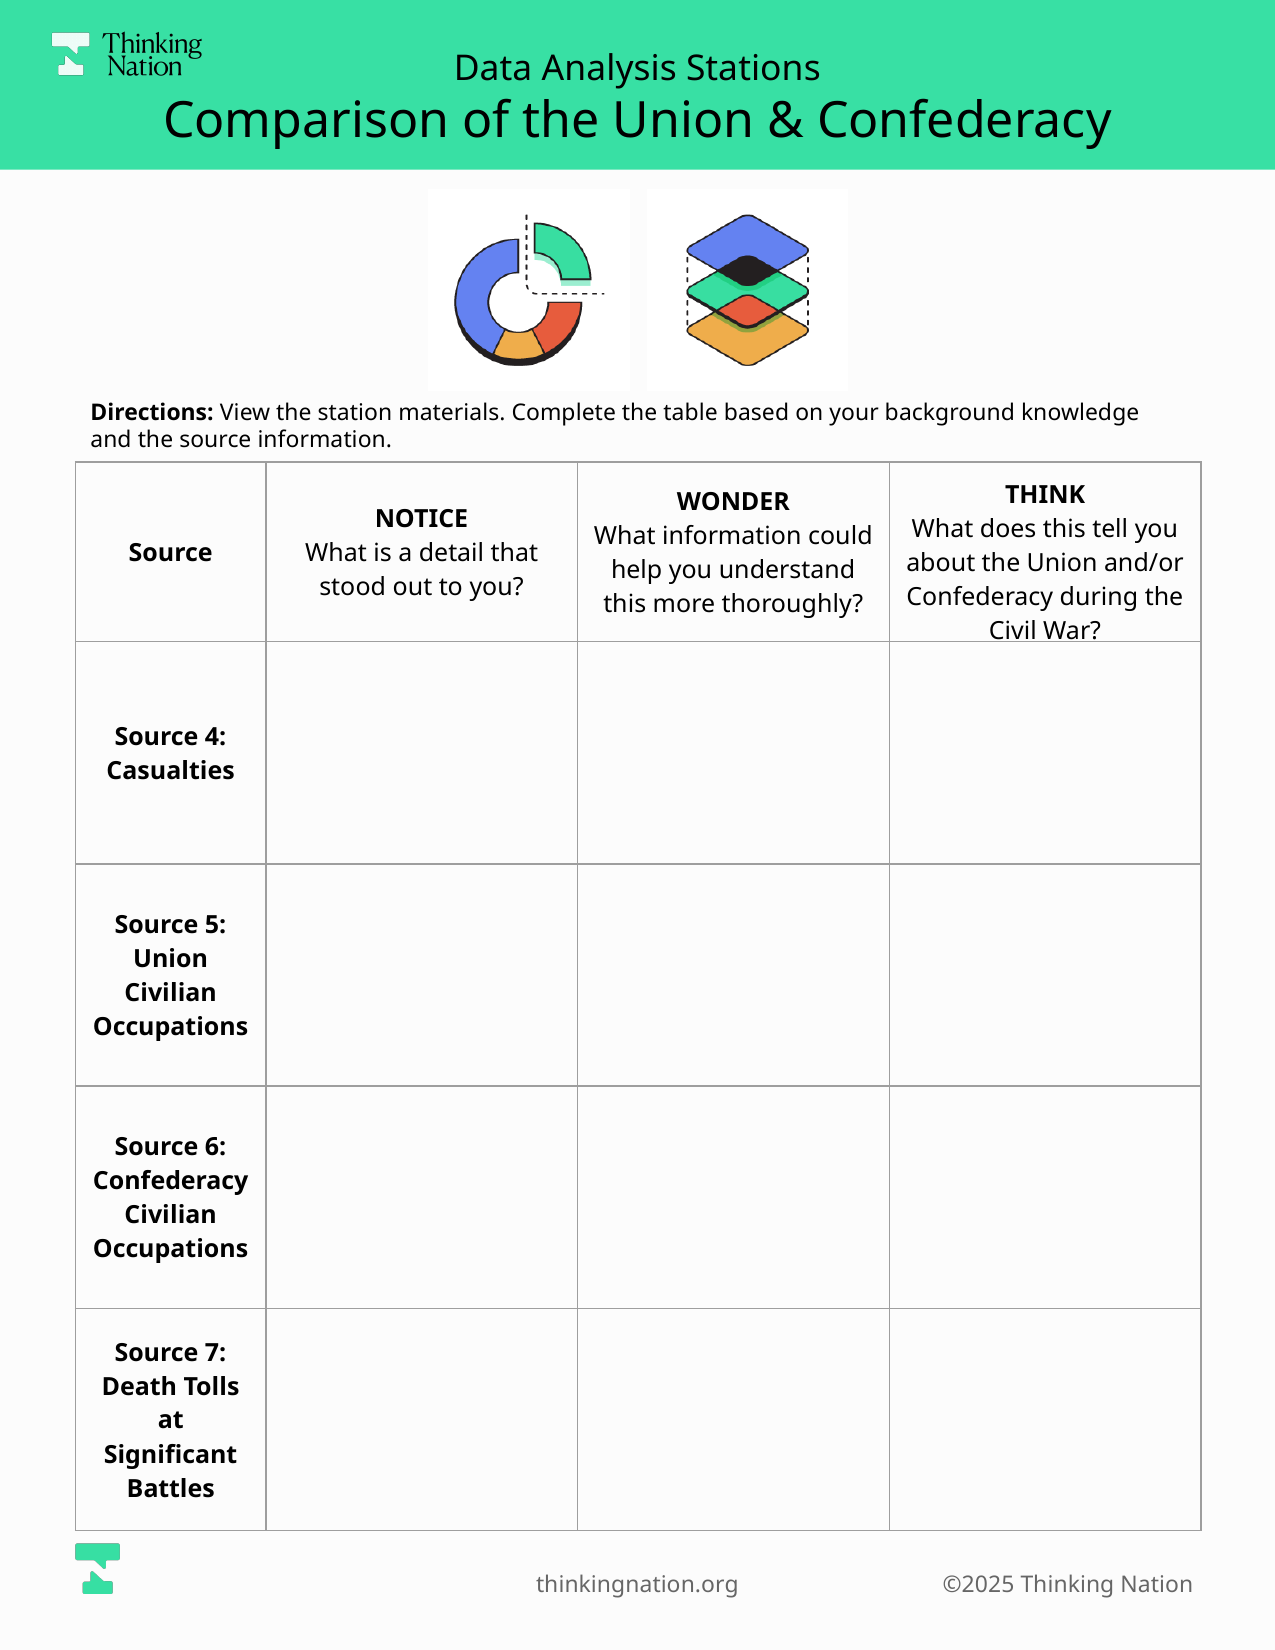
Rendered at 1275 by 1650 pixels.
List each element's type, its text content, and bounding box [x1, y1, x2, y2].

table_cell [578, 642, 889, 863]
table_header WONDER What information could help you understand this more thoroughly? [578, 463, 889, 641]
picture [35, 17, 207, 90]
table_cell [890, 642, 1200, 863]
table_cell [890, 1087, 1200, 1308]
table_cell [267, 865, 577, 1085]
table_cell [267, 1309, 577, 1530]
table_cell [578, 1087, 889, 1308]
table_cell [578, 1309, 889, 1530]
text_box ©2025 Thinking Nation [907, 1553, 1210, 1605]
table_cell Source 7: Death Tolls at Significant Battles [76, 1309, 265, 1530]
table_cell [267, 642, 577, 863]
table_cell [578, 865, 889, 1085]
table_cell [890, 1309, 1200, 1530]
table_header Source [76, 463, 265, 641]
picture [646, 189, 848, 391]
table_cell Source 4: Casualties [76, 642, 265, 863]
table_cell Source 6: Confederacy Civilian Occupations [76, 1087, 265, 1308]
text_box thinkingnation.org [486, 1553, 789, 1605]
text_box Data Analysis Stations Comparison of the Union & Confederacy [0, 0, 1275, 170]
picture [428, 189, 630, 391]
table_cell [890, 865, 1200, 1085]
table_header NOTICE What is a detail that stood out to you? [267, 463, 577, 641]
table_cell Source 5: Union Civilian Occupations [76, 865, 265, 1085]
text_box Directions: View the station materials. Complete the table based on your background knowledge and the source information. [75, 382, 1201, 461]
picture [62, 1533, 133, 1604]
table_header THINK What does this tell you about the Union and/or Confederacy during the Civil War? [890, 463, 1200, 641]
table_cell [267, 1087, 577, 1308]
